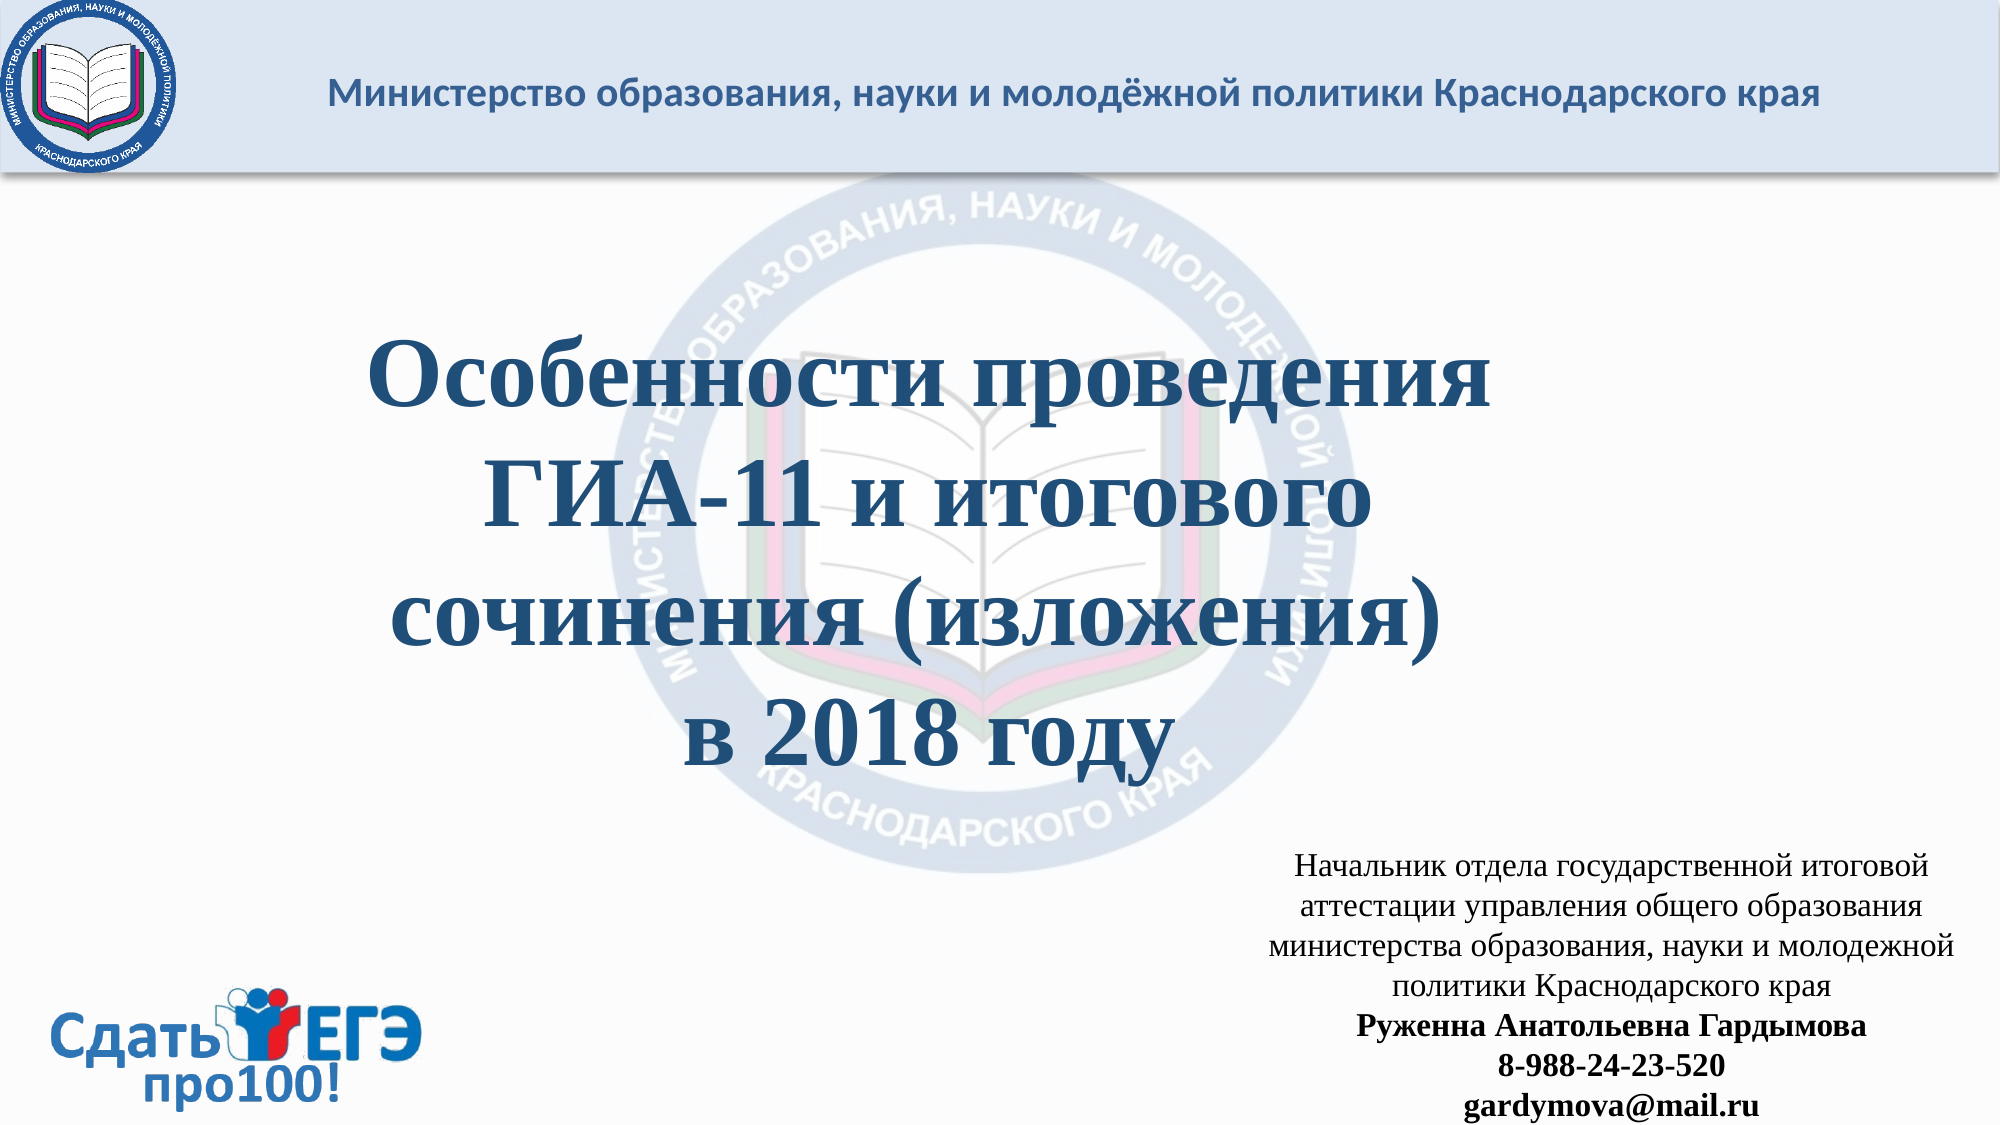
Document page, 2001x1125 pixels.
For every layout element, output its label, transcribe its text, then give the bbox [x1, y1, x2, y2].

text_box Особенности проведения ГИА-11 и итогового сочинения (изложения) в 2018 году [286, 298, 1573, 794]
text_box Начальник отдела государственной итоговой аттестации управления общего образования министерства образования, науки и молодежной политики Краснодарского края Руженна Анатольевна Гардымова 8-988-24-23-520 gardymova@mail.ru [1225, 836, 1999, 1125]
text_box Министерство образования, науки и молодёжной политики Краснодарского края [176, 0, 1999, 173]
picture [48, 969, 425, 1117]
picture [0, 0, 176, 173]
